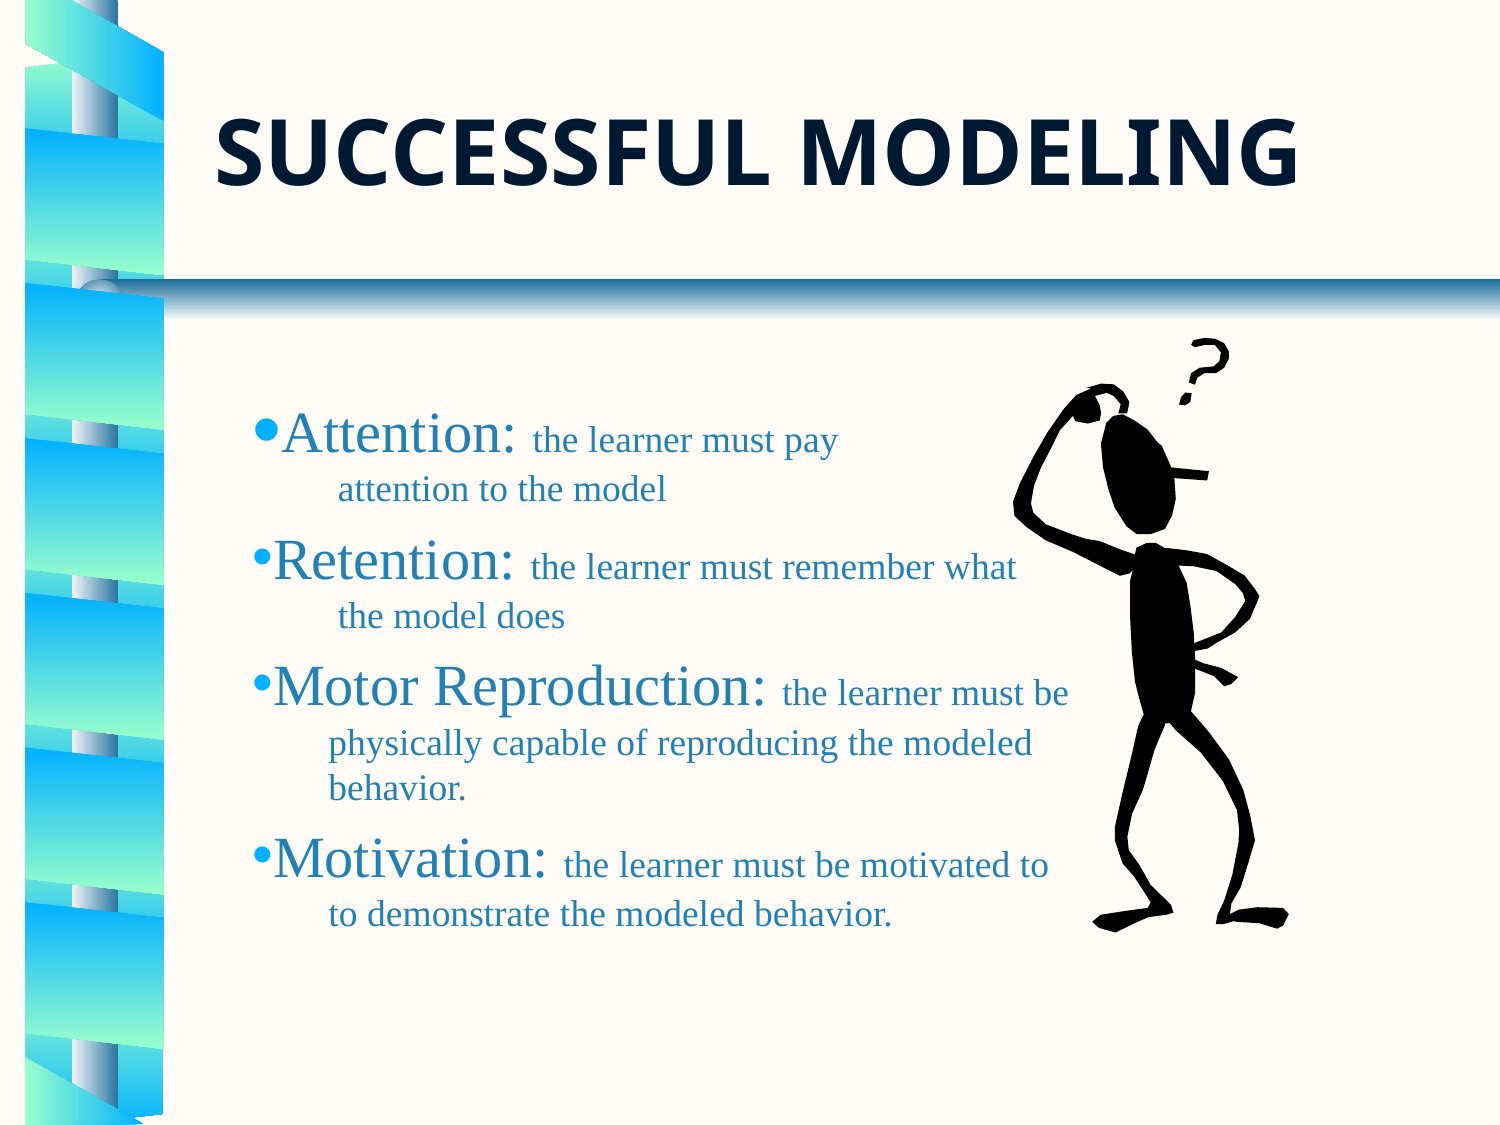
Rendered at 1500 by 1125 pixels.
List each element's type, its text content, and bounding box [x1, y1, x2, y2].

title Successful Modeling [199, 23, 1500, 211]
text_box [1012, 337, 1290, 933]
list Attention: the learner must pay attention to the model Retention: the learner must remember what the model does Motor Reproduction: the learner must be physically capable of reproducing the modeled behavior. Motivation: the learner must be motivated to to demonstrate the modeled behavior. [162, 324, 1500, 1050]
